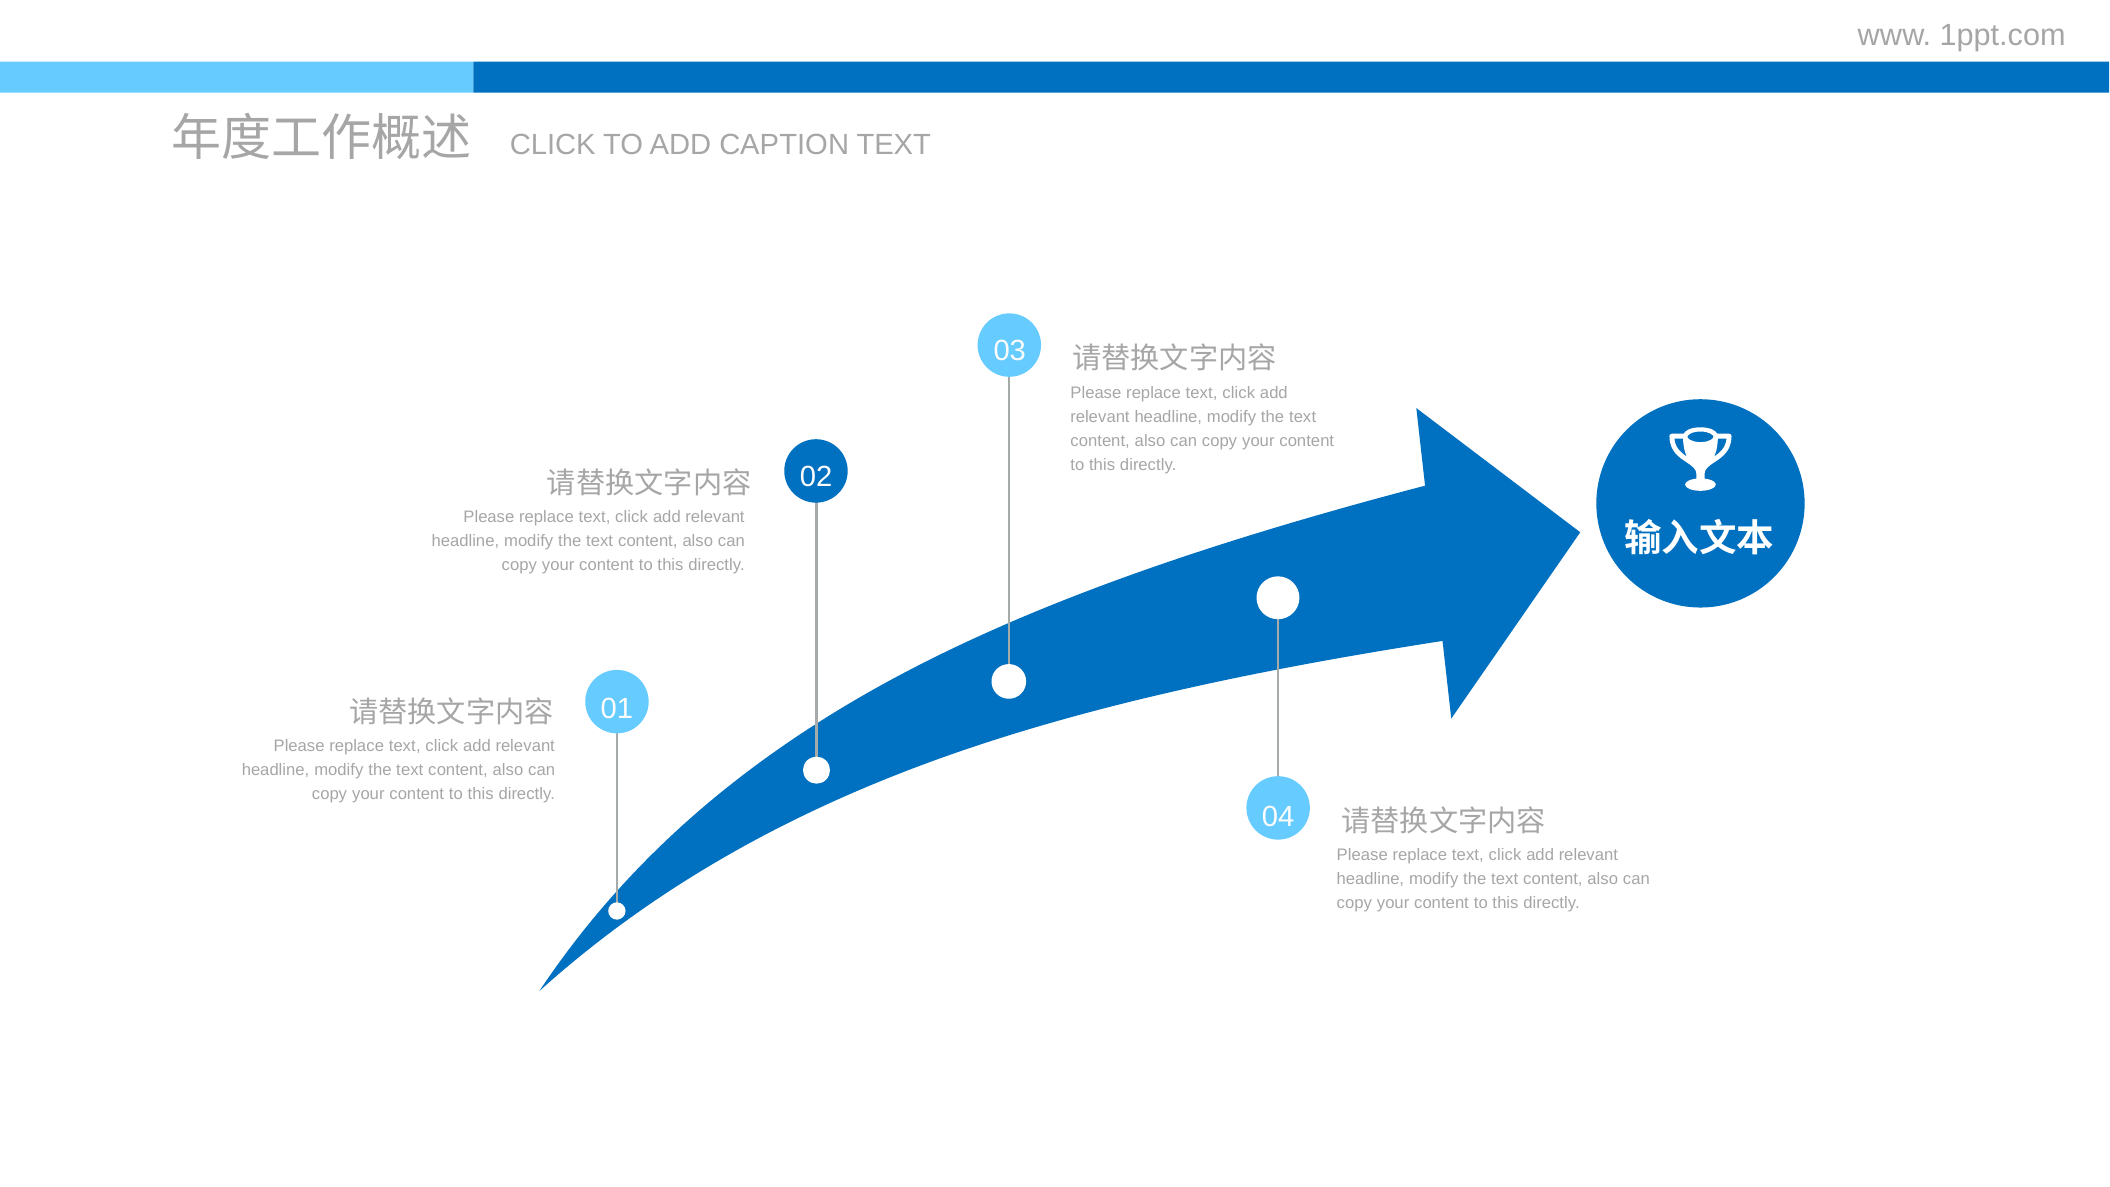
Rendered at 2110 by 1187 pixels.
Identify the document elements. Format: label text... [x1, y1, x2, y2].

text_box [991, 664, 1027, 699]
text_box [585, 669, 649, 734]
text_box 请替换文字内容 [494, 457, 752, 500]
text_box [977, 313, 1042, 377]
text_box [803, 756, 831, 784]
text_box [539, 408, 1581, 991]
text_box [1261, 835, 1295, 840]
text_box 请替换文字内容 [315, 686, 554, 729]
text_box 04 [1258, 787, 1298, 835]
text_box 01 [597, 680, 637, 727]
text_box [608, 902, 626, 920]
text_box 请替换文字内容 [1341, 795, 1563, 838]
text_box Please replace text, click add relevant headline, modify the text content, also can copy your content to this directly. [1336, 839, 1676, 912]
text_box [472, 61, 2110, 94]
text_box [1246, 776, 1310, 833]
text_box Please replace text, click add relevant headline, modify the text content, also can copy your content to this directly. [406, 501, 746, 574]
text_box [784, 439, 848, 503]
text_box 输入文本 [1622, 499, 1776, 561]
text_box CLICK TO ADD CAPTION TEXT [509, 125, 1025, 161]
text_box 年度工作概述 [128, 105, 472, 166]
text_box 02 [796, 447, 836, 495]
text_box [1669, 427, 1732, 491]
text_box [0, 61, 472, 94]
text_box 请替换文字内容 [1072, 332, 1294, 375]
text_box Please replace text, click add relevant headline, modify the text content, also can copy your content to this directly. [1070, 378, 1352, 474]
text_box www. 1ppt.com [1719, 14, 2066, 52]
text_box 03 [990, 321, 1030, 369]
text_box Please replace text, click add relevant headline, modify the text content, also can copy your content to this directly. [216, 730, 556, 803]
text_box [1596, 399, 1805, 608]
text_box [1256, 576, 1300, 620]
